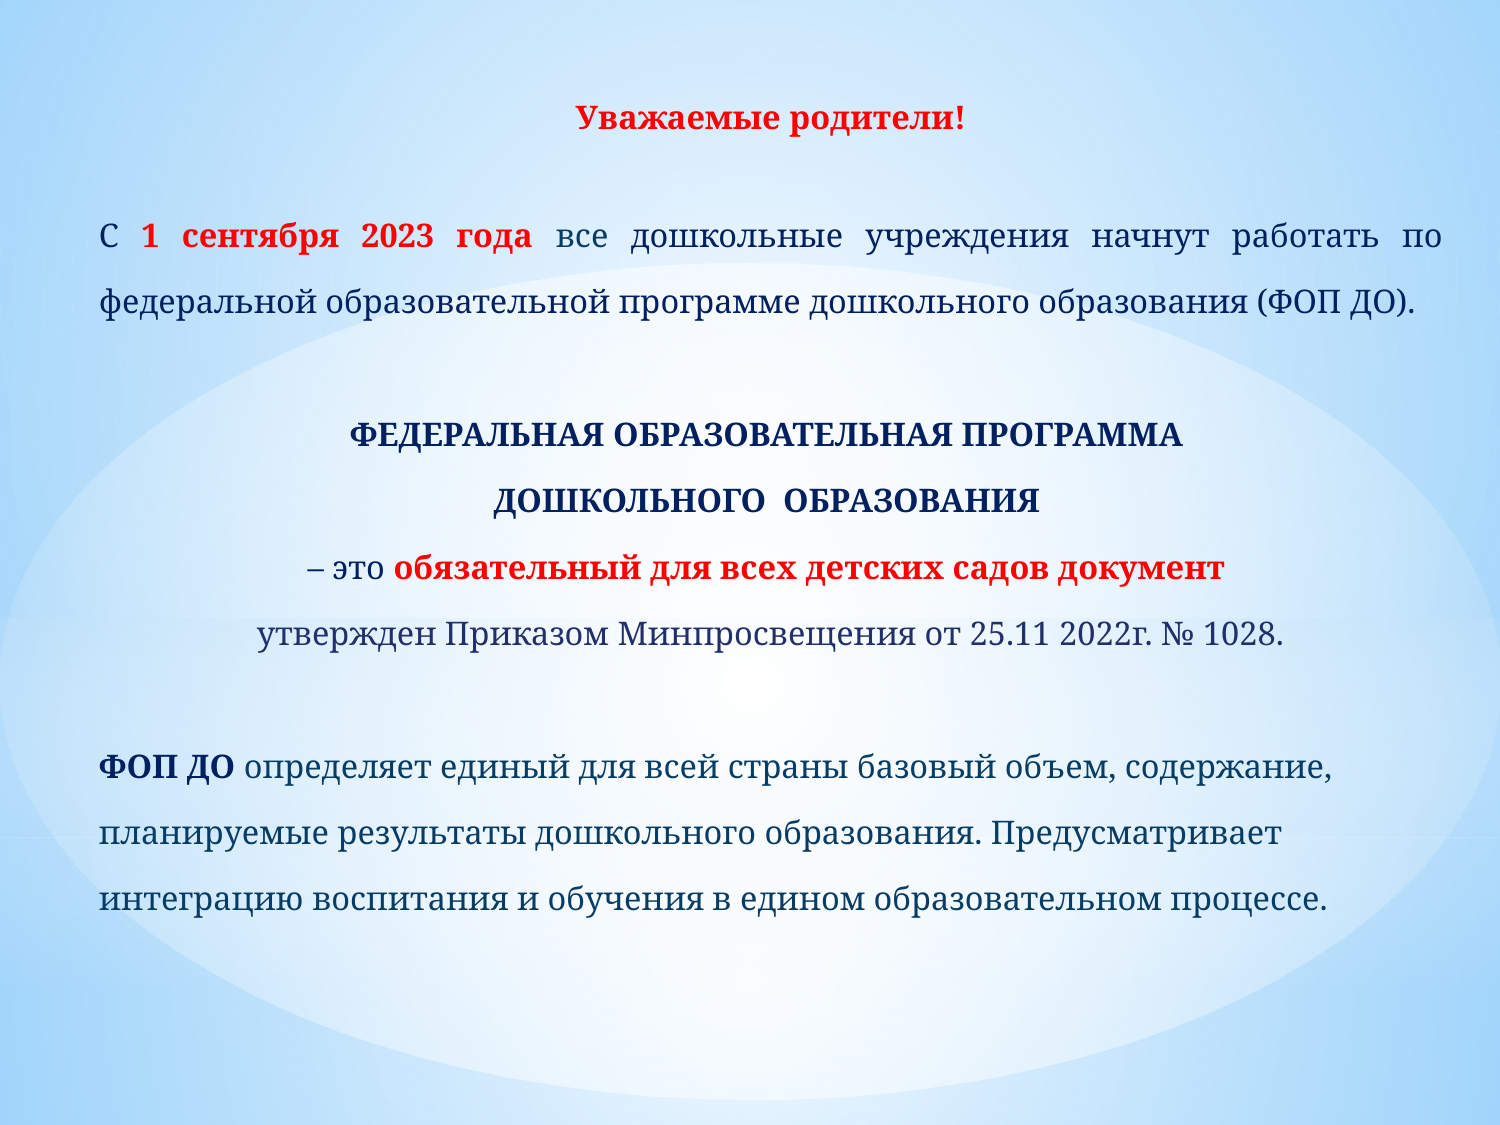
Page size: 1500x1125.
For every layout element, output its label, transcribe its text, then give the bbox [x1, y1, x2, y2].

list Уважаемые родители! С 1 сентября 2023 года все дошкольные учреждения начнут работать по федеральной образовательной программе дошкольного образования (ФОП ДО). ФЕДЕРАЛЬНАЯ ОБРАЗОВАТЕЛЬНАЯ ПРОГРАММА ДОШКОЛЬНОГО ОБРАЗОВАНИЯ – это обязательный для всех детских садов документ утвержден Приказом Минпросвещения от 25.11 2022г. № 1028. ФОП ДО определяет единый для всей страны базовый объем, содержание, планируемые результаты дошкольного образования. Предусматривает интеграцию воспитания и обучения в едином образовательном процессе. [76, 90, 1459, 965]
